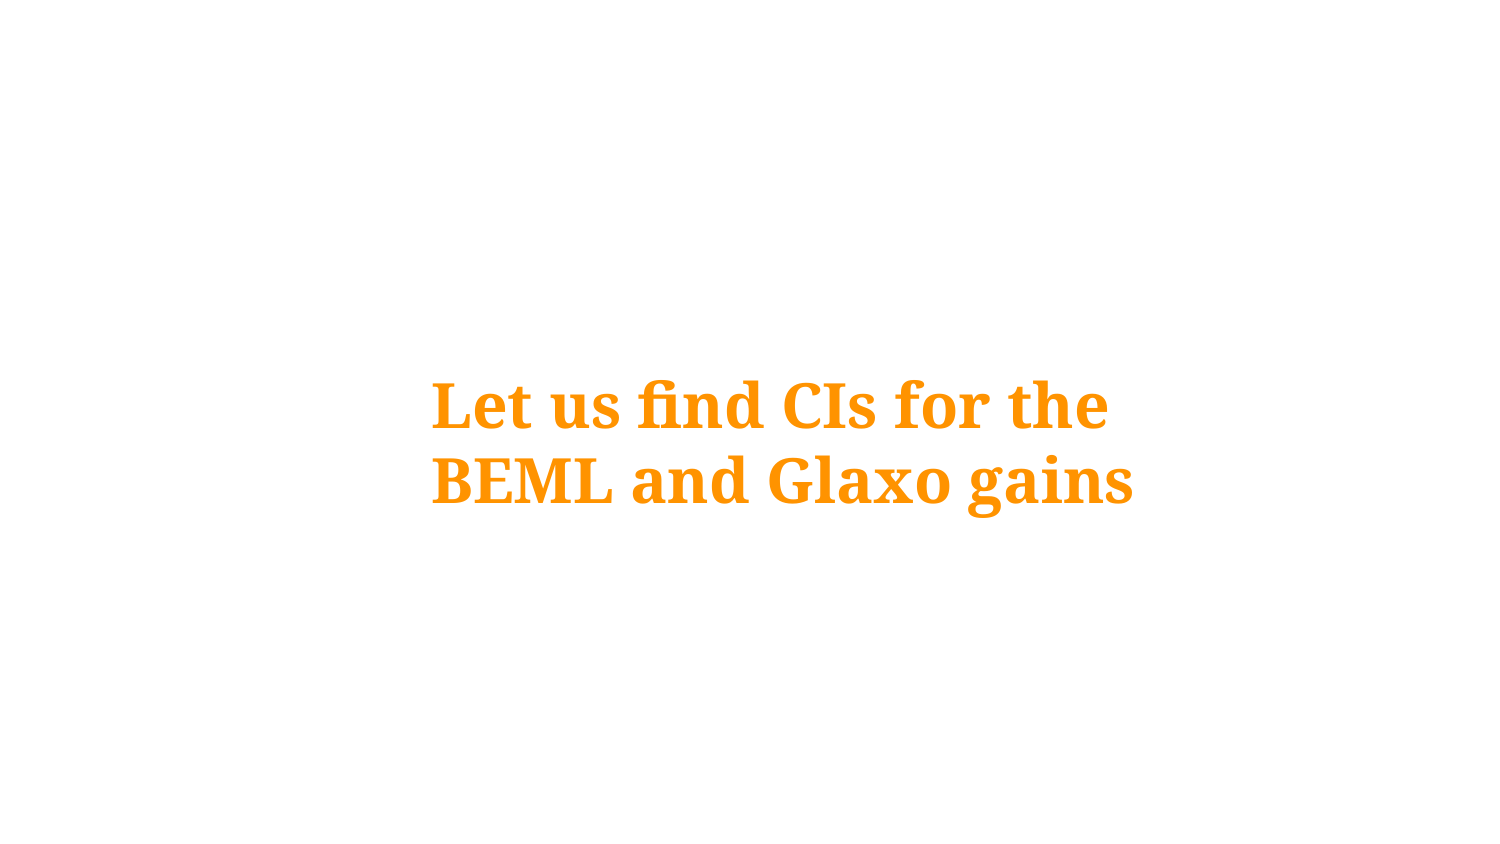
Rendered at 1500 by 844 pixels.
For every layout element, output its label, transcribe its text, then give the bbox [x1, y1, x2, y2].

text_box Let us find CIs for the BEML and Glaxo gains [395, 325, 1140, 516]
